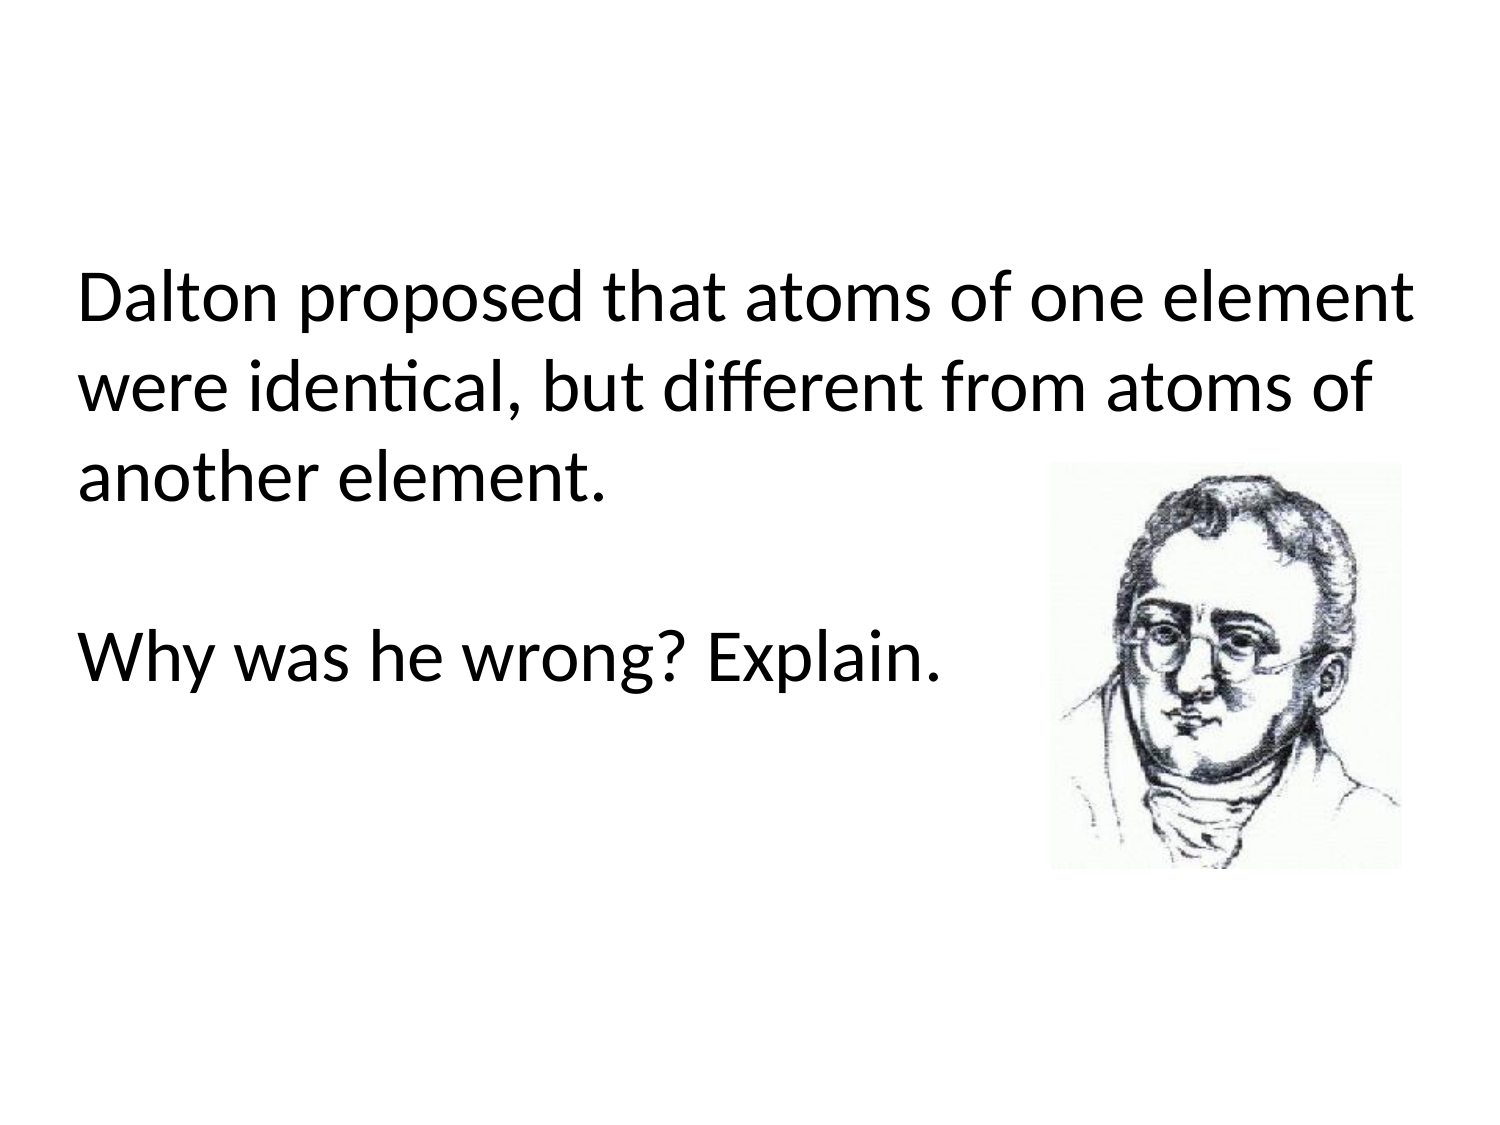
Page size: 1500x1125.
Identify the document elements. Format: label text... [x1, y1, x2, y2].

picture [1049, 462, 1402, 869]
title Dalton proposed that atoms of one element were identical, but different from atoms of another element. Why was he wrong? Explain. [62, 162, 1463, 780]
